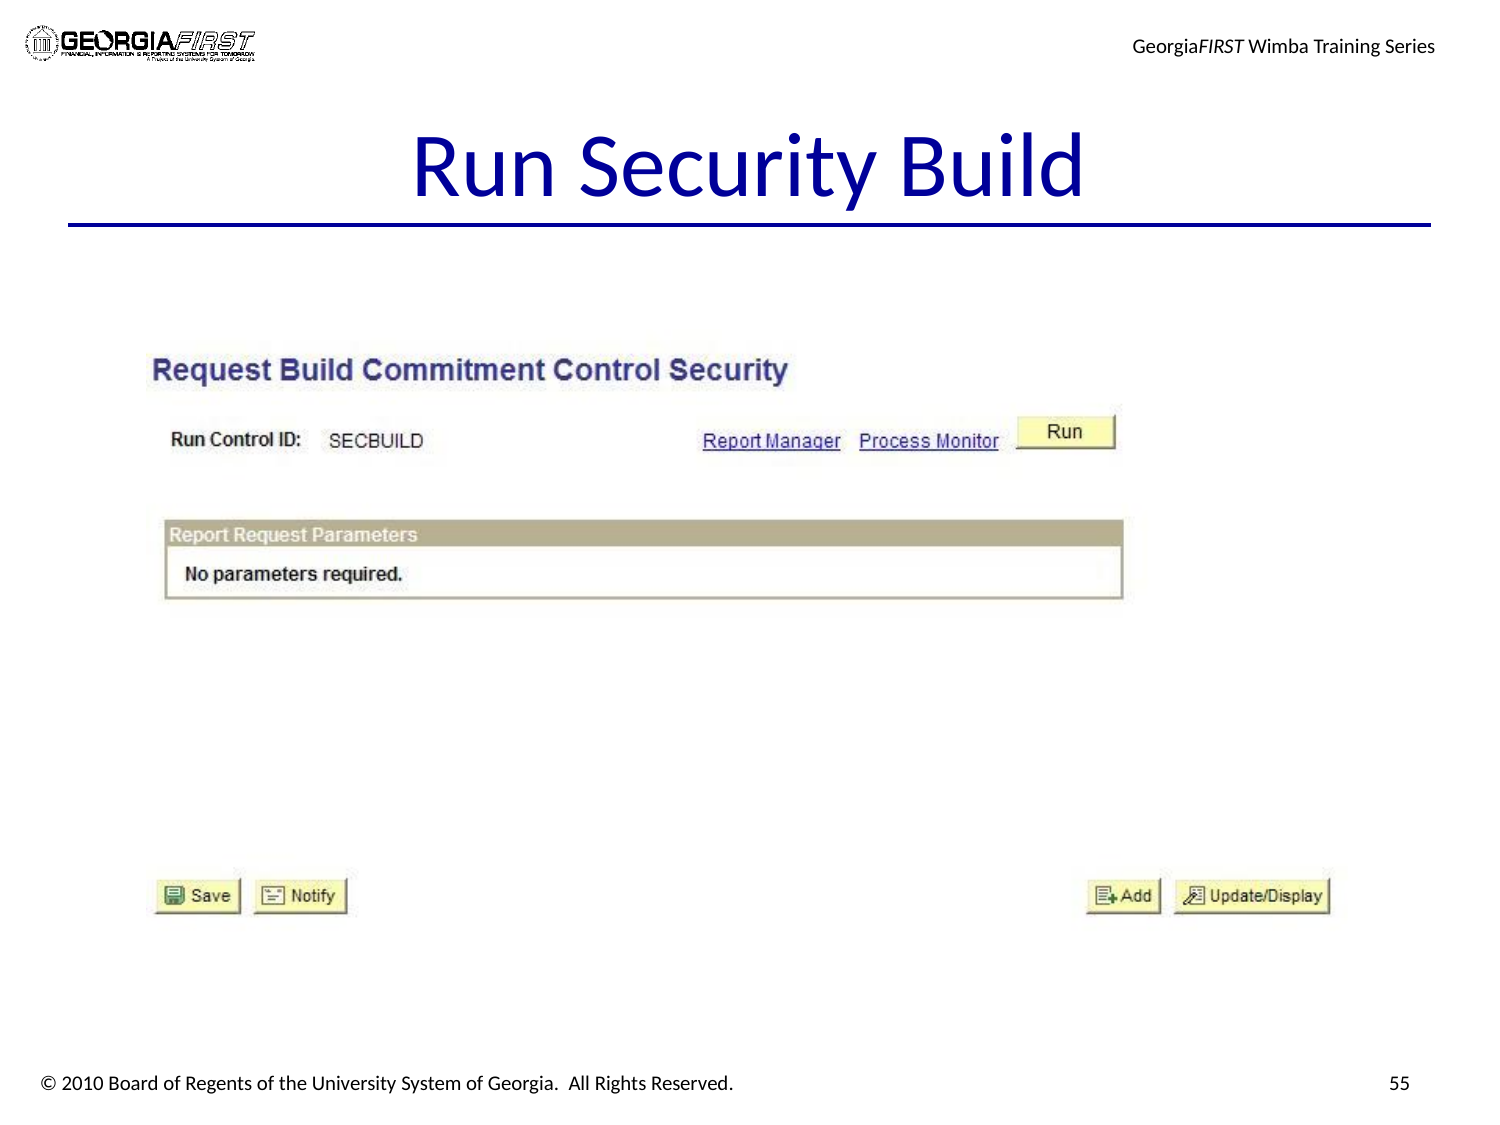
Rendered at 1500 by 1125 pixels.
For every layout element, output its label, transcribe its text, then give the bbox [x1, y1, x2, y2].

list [146, 329, 1354, 938]
title Run Security Build [75, 87, 1425, 233]
picture [24, 24, 255, 63]
